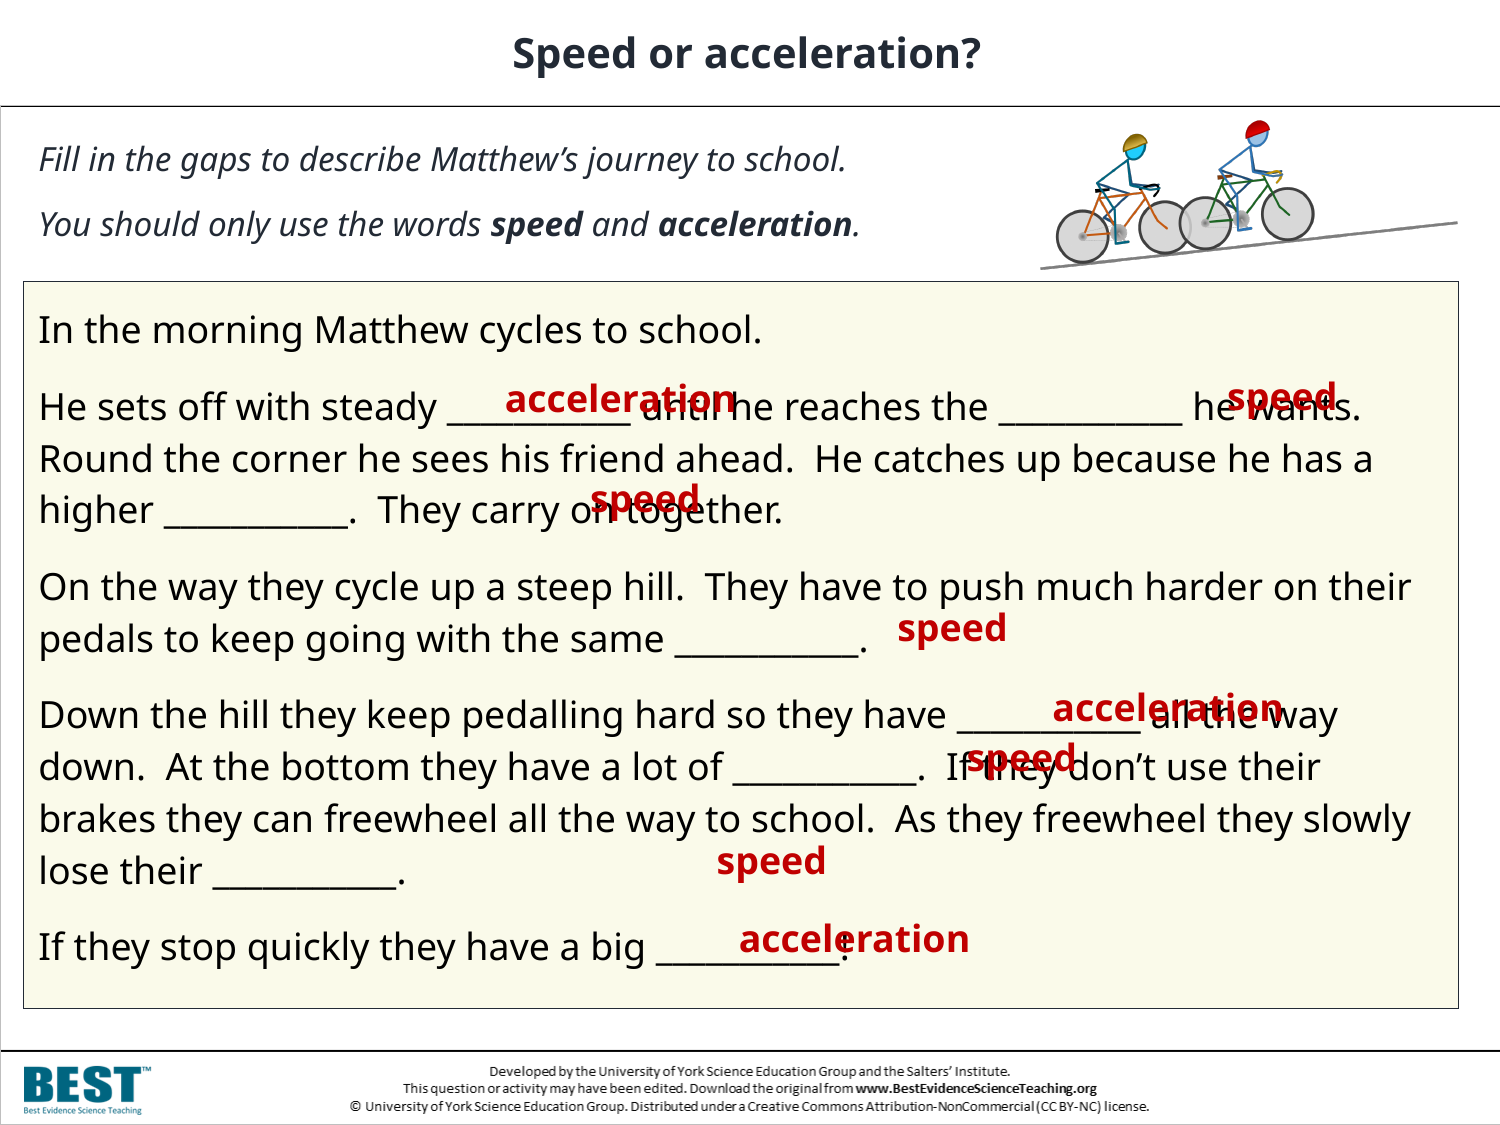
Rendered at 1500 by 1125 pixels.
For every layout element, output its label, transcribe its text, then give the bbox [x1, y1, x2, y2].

picture [0, 105, 1500, 1125]
text_box Speed or acceleration? [23, 4, 1471, 99]
